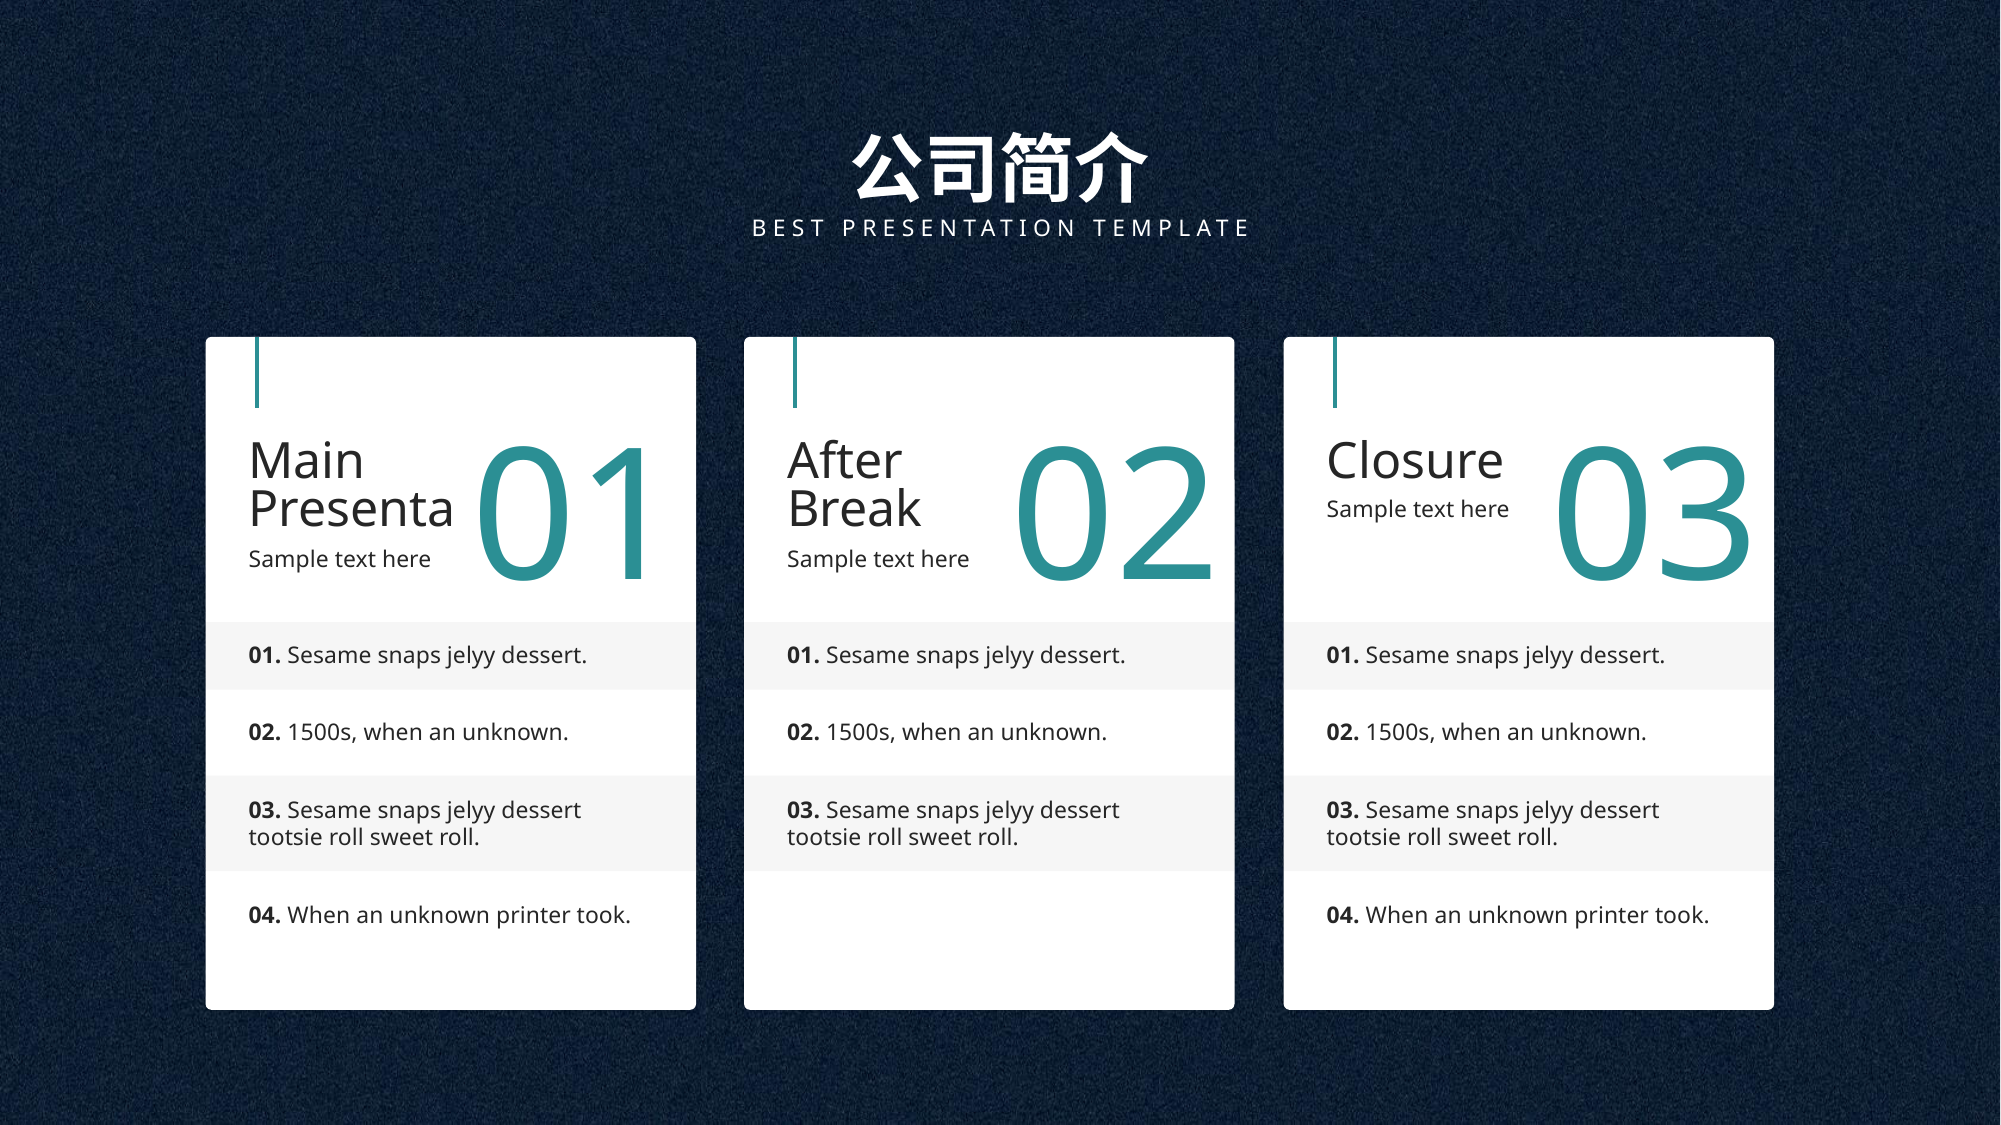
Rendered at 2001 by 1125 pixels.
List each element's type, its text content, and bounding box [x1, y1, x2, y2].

picture [0, 0, 2001, 1125]
list BEST PRESENTATION TEMPLATE [204, 209, 1796, 261]
title 公司简介 [204, 133, 1796, 209]
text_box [205, 336, 697, 1010]
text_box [1283, 336, 1775, 1010]
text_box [744, 336, 1235, 1010]
